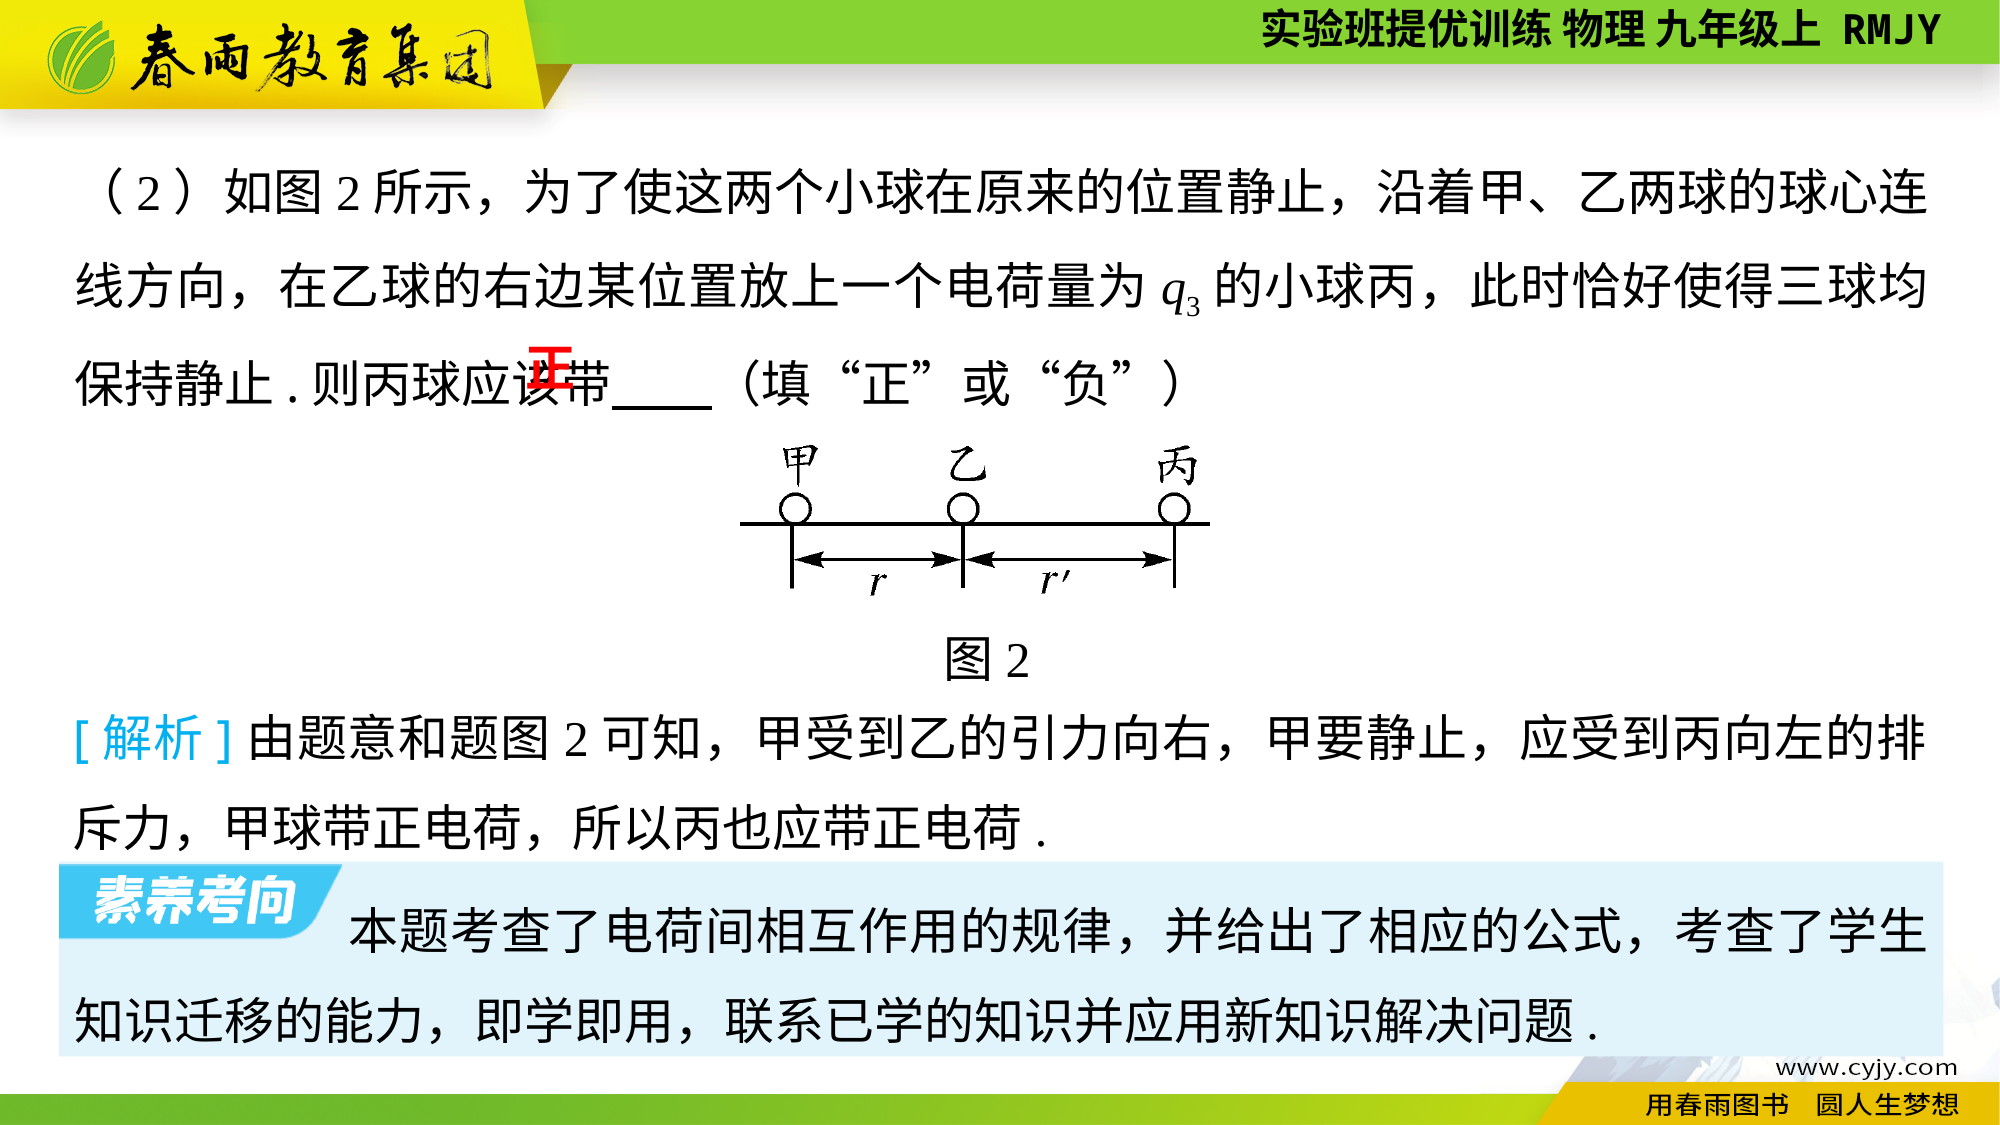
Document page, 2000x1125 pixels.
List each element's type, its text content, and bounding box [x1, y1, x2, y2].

text_box 本题考查了电荷间相互作用的规律，并给出了相应的公式，考查了学生知识迁移的能力，即学即用，联系已学的知识并应用新知识解决问题. [59, 861, 1944, 1057]
picture [0, 0, 2000, 1125]
list （2）如图2所示，为了使这两个小球在原来的位置静止，沿着甲、乙两球的球心连线方向，在乙球的右边某位置放上一个电荷量为q3的小球丙，此时恰好使得三球均保持静止.则丙球应该带 （填“正”或“负”） [59, 122, 1944, 399]
text_box 图2 [928, 605, 1118, 668]
text_box 正 [510, 298, 641, 404]
text_box [解析]由题意和题图2可知，甲受到乙的引力向右，甲要静止，应受到丙向左的排斥力，甲球带正电荷，所以丙也应带正电荷. [57, 668, 1942, 864]
